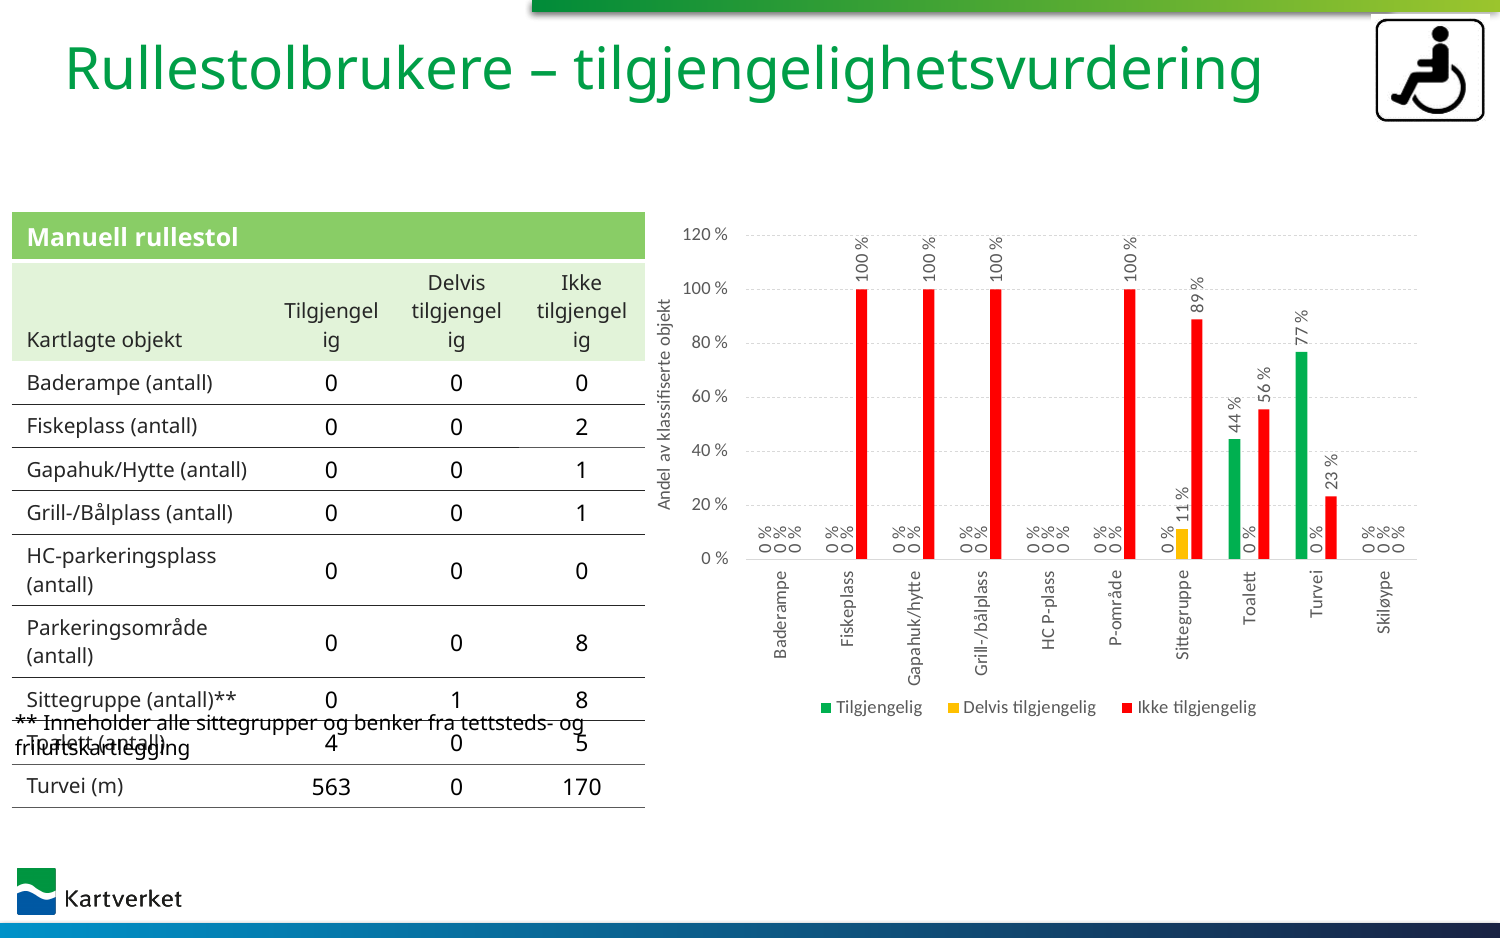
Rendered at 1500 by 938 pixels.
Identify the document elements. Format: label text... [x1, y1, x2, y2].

picture [643, 218, 1427, 728]
table_cell 1 [519, 448, 638, 490]
table_cell 0 [394, 405, 519, 447]
table_cell 0 [519, 361, 638, 404]
table_cell 0 [269, 491, 394, 534]
table_cell 0 [519, 535, 638, 605]
table_cell 0 [394, 448, 519, 490]
table_cell Grill-/Bålplass (antall) [12, 491, 269, 534]
table_cell Gapahuk/Hytte (antall) [12, 448, 269, 490]
table_header Manuell rullestol [12, 212, 645, 259]
table_cell HC-parkeringsplass (antall) [12, 535, 269, 605]
table_cell 563 [269, 768, 394, 807]
table_cell Baderampe (antall) [12, 361, 269, 404]
table_cell Sittegruppe (antall)** [12, 678, 269, 702]
table_cell Fiskeplass (antall) [12, 405, 269, 447]
table_cell 0 [394, 768, 519, 807]
table_cell 1 [519, 491, 638, 534]
table_cell 170 [519, 768, 645, 807]
table_cell 0 [269, 448, 394, 490]
table_cell Delvis tilgjengelig [394, 263, 519, 361]
text_box Rullestolbrukere – tilgjengelighetsvurdering [49, 12, 1372, 109]
table_cell Tilgjengelig [269, 263, 394, 361]
table_cell 0 [269, 606, 394, 677]
table_cell 0 [394, 606, 519, 677]
table_cell 0 [394, 361, 519, 404]
picture [1371, 13, 1491, 127]
table_cell 0 [269, 361, 394, 404]
table_cell Kartlagte objekt [12, 263, 269, 361]
table_cell Turvei (m) [12, 768, 269, 807]
table_cell 8 [519, 606, 638, 677]
table_cell Ikke tilgjengelig [519, 263, 638, 361]
table_cell 1 [394, 678, 519, 702]
text_box ** Inneholder alle sittegrupper og benker fra tettsteds- og friluftskartlegging [0, 702, 745, 768]
table_cell 8 [519, 678, 638, 702]
table_cell 0 [269, 678, 394, 702]
table_cell 0 [269, 405, 394, 447]
table_cell Parkeringsområde (antall) [12, 606, 269, 677]
table_cell 0 [269, 535, 394, 605]
table_cell 0 [394, 491, 519, 534]
table_cell 0 [394, 535, 519, 605]
table_cell 2 [519, 405, 638, 447]
